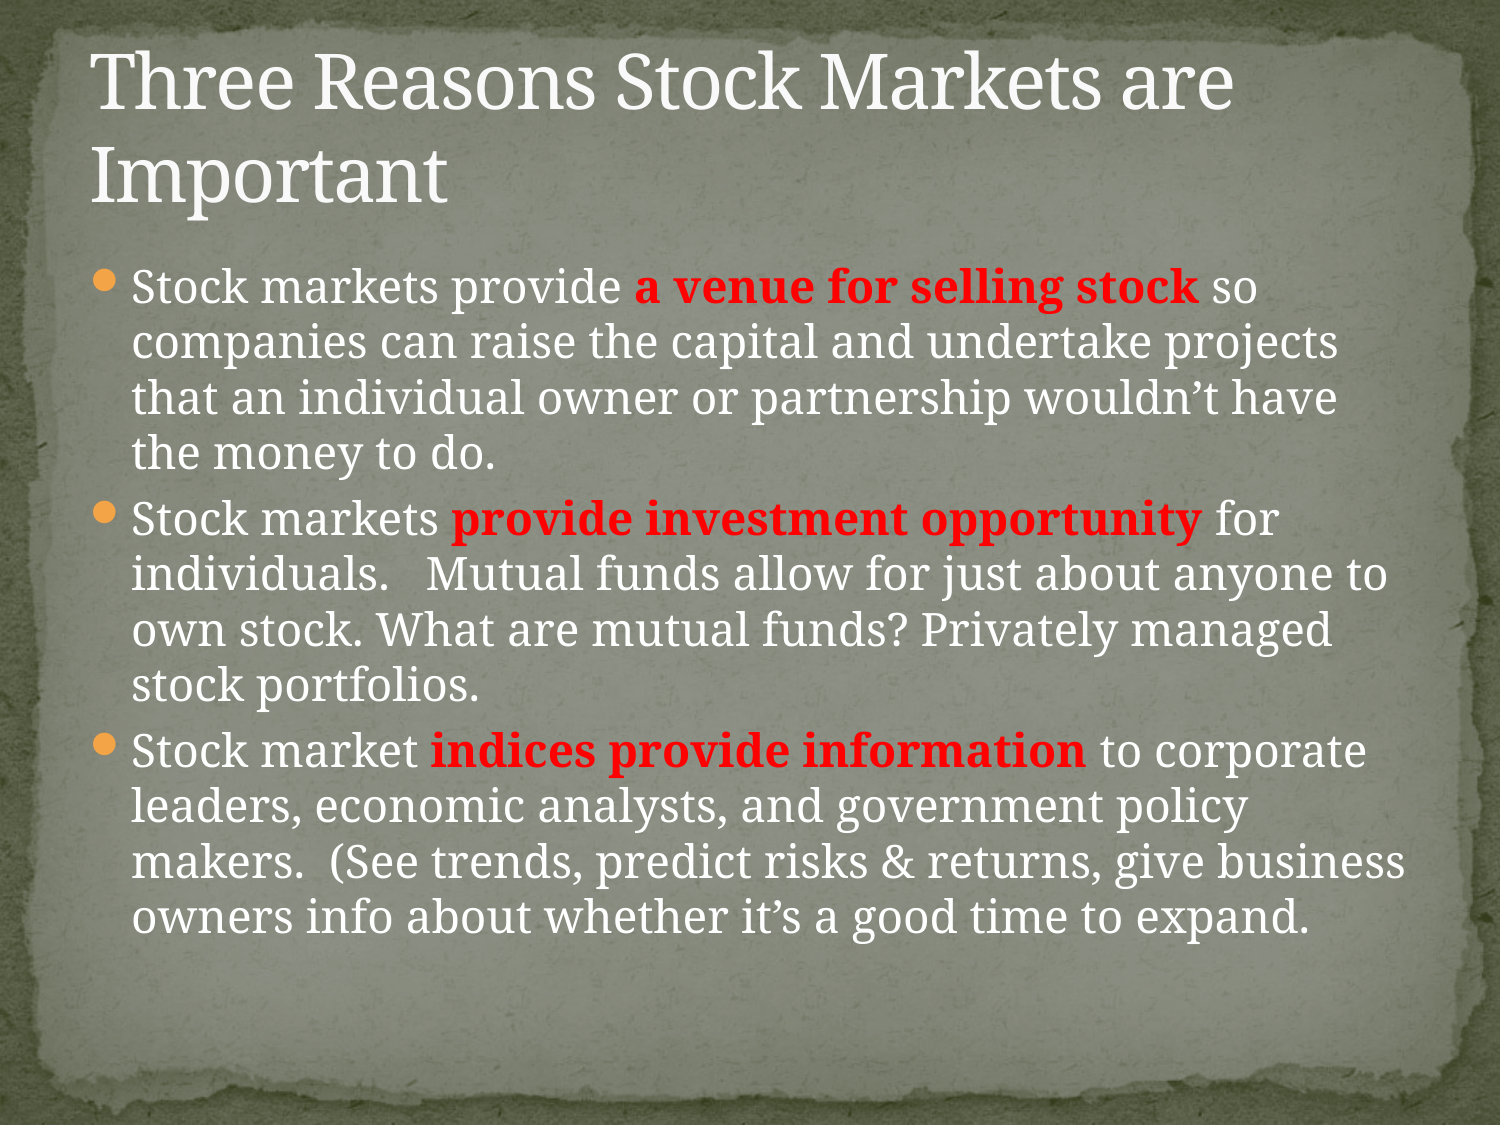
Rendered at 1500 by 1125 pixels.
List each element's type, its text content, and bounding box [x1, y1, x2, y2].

title Three Reasons Stock Markets are Important [74, 24, 1425, 225]
list Stock markets provide a venue for selling stock so companies can raise the capital and undertake projects that an individual owner or partnership wouldn’t have the money to do. Stock markets provide investment opportunity for individuals. Mutual funds allow for just about anyone to own stock. What are mutual funds? Privately managed stock portfolios. Stock market indices provide information to corporate leaders, economic analysts, and government policy makers. (See trends, predict risks & returns, give business owners info about whether it’s a good time to expand. [75, 249, 1425, 1000]
